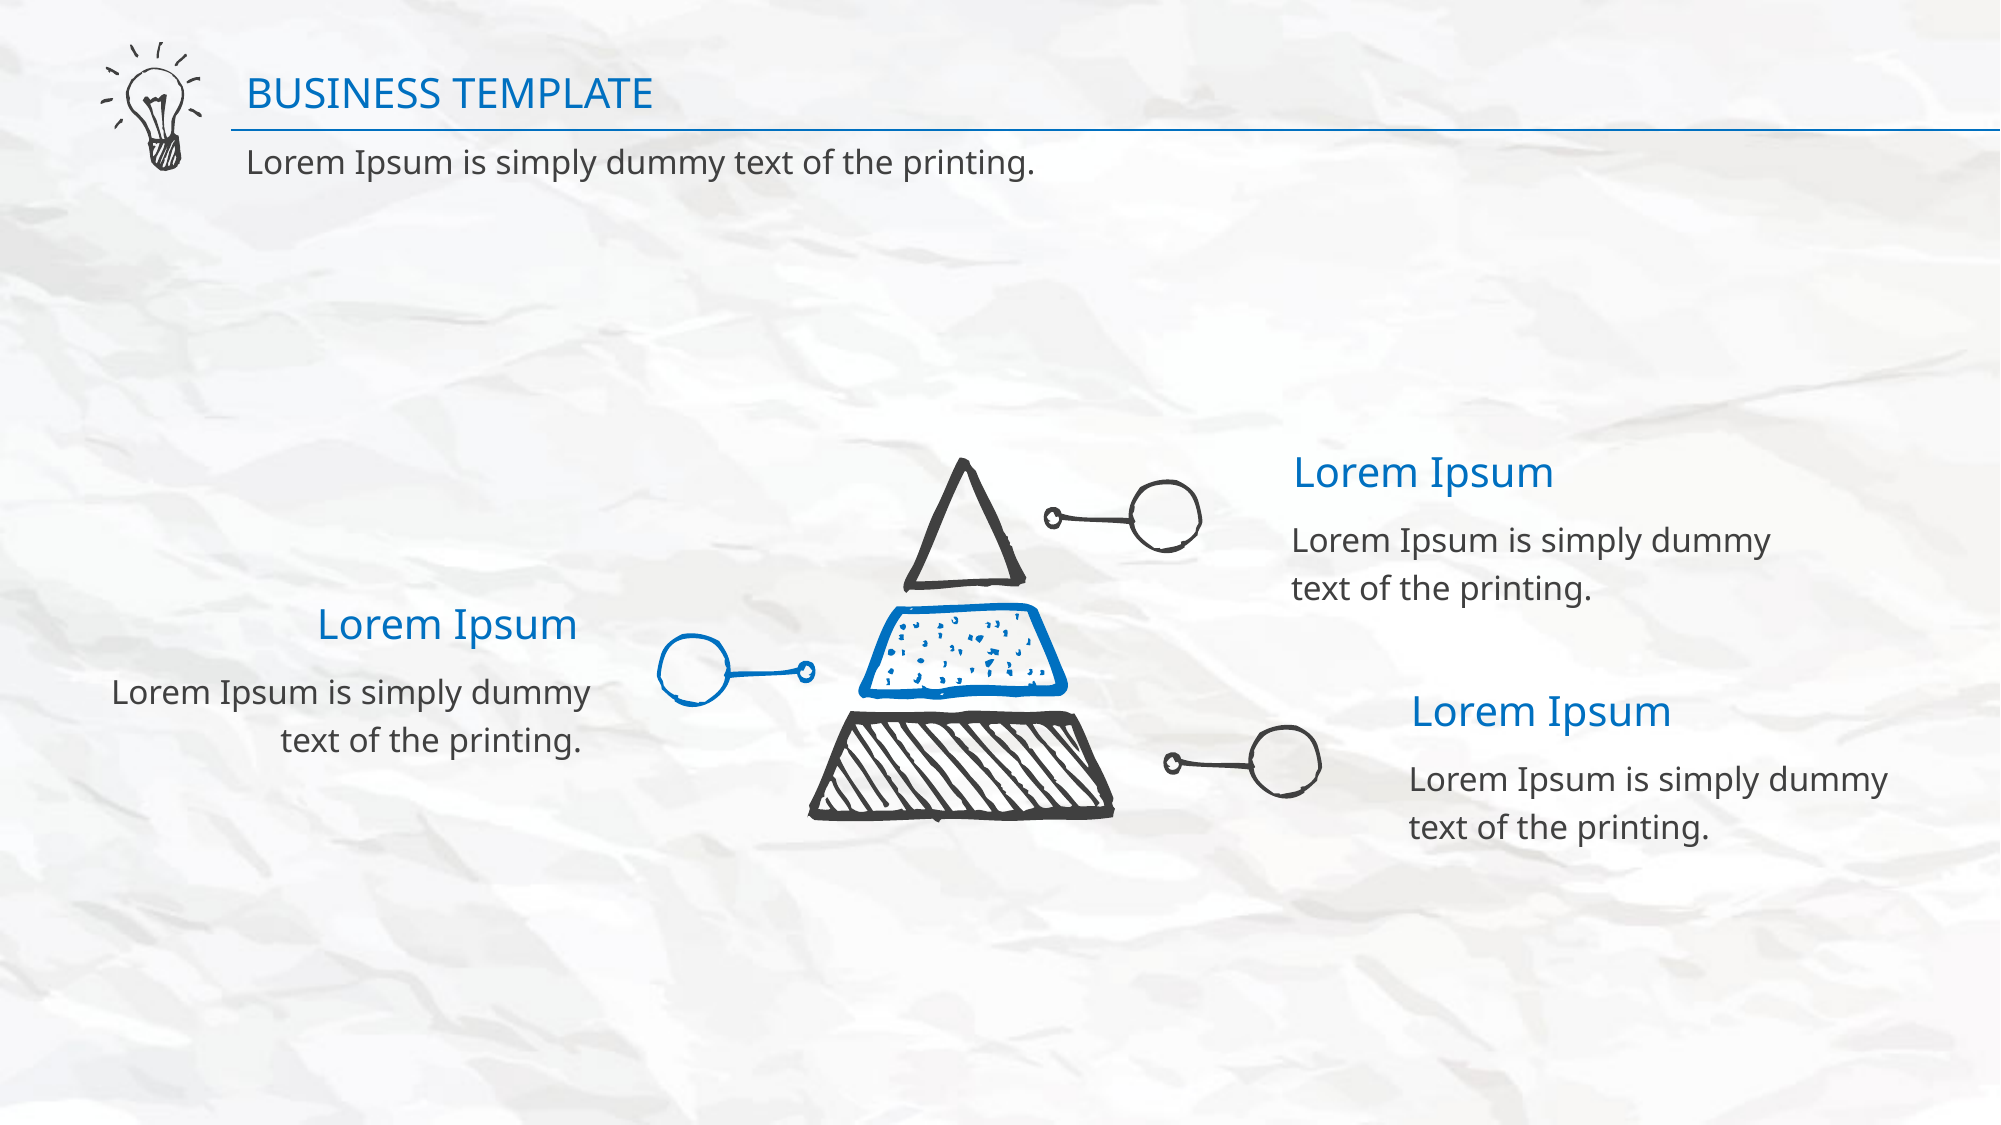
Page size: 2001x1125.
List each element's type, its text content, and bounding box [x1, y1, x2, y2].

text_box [1276, 437, 1821, 612]
text_box [1043, 479, 1203, 554]
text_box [61, 590, 607, 769]
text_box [1393, 677, 1939, 851]
text_box [903, 457, 1027, 593]
picture [0, 0, 2000, 1125]
text_box BUSINESS TEMPLATE [231, 59, 722, 125]
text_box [852, 602, 1074, 701]
text_box [656, 633, 816, 708]
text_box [100, 41, 203, 172]
text_box [807, 710, 1115, 823]
text_box [1163, 724, 1323, 799]
text_box Lorem Ipsum is simply dummy text of the printing. [231, 133, 1113, 189]
